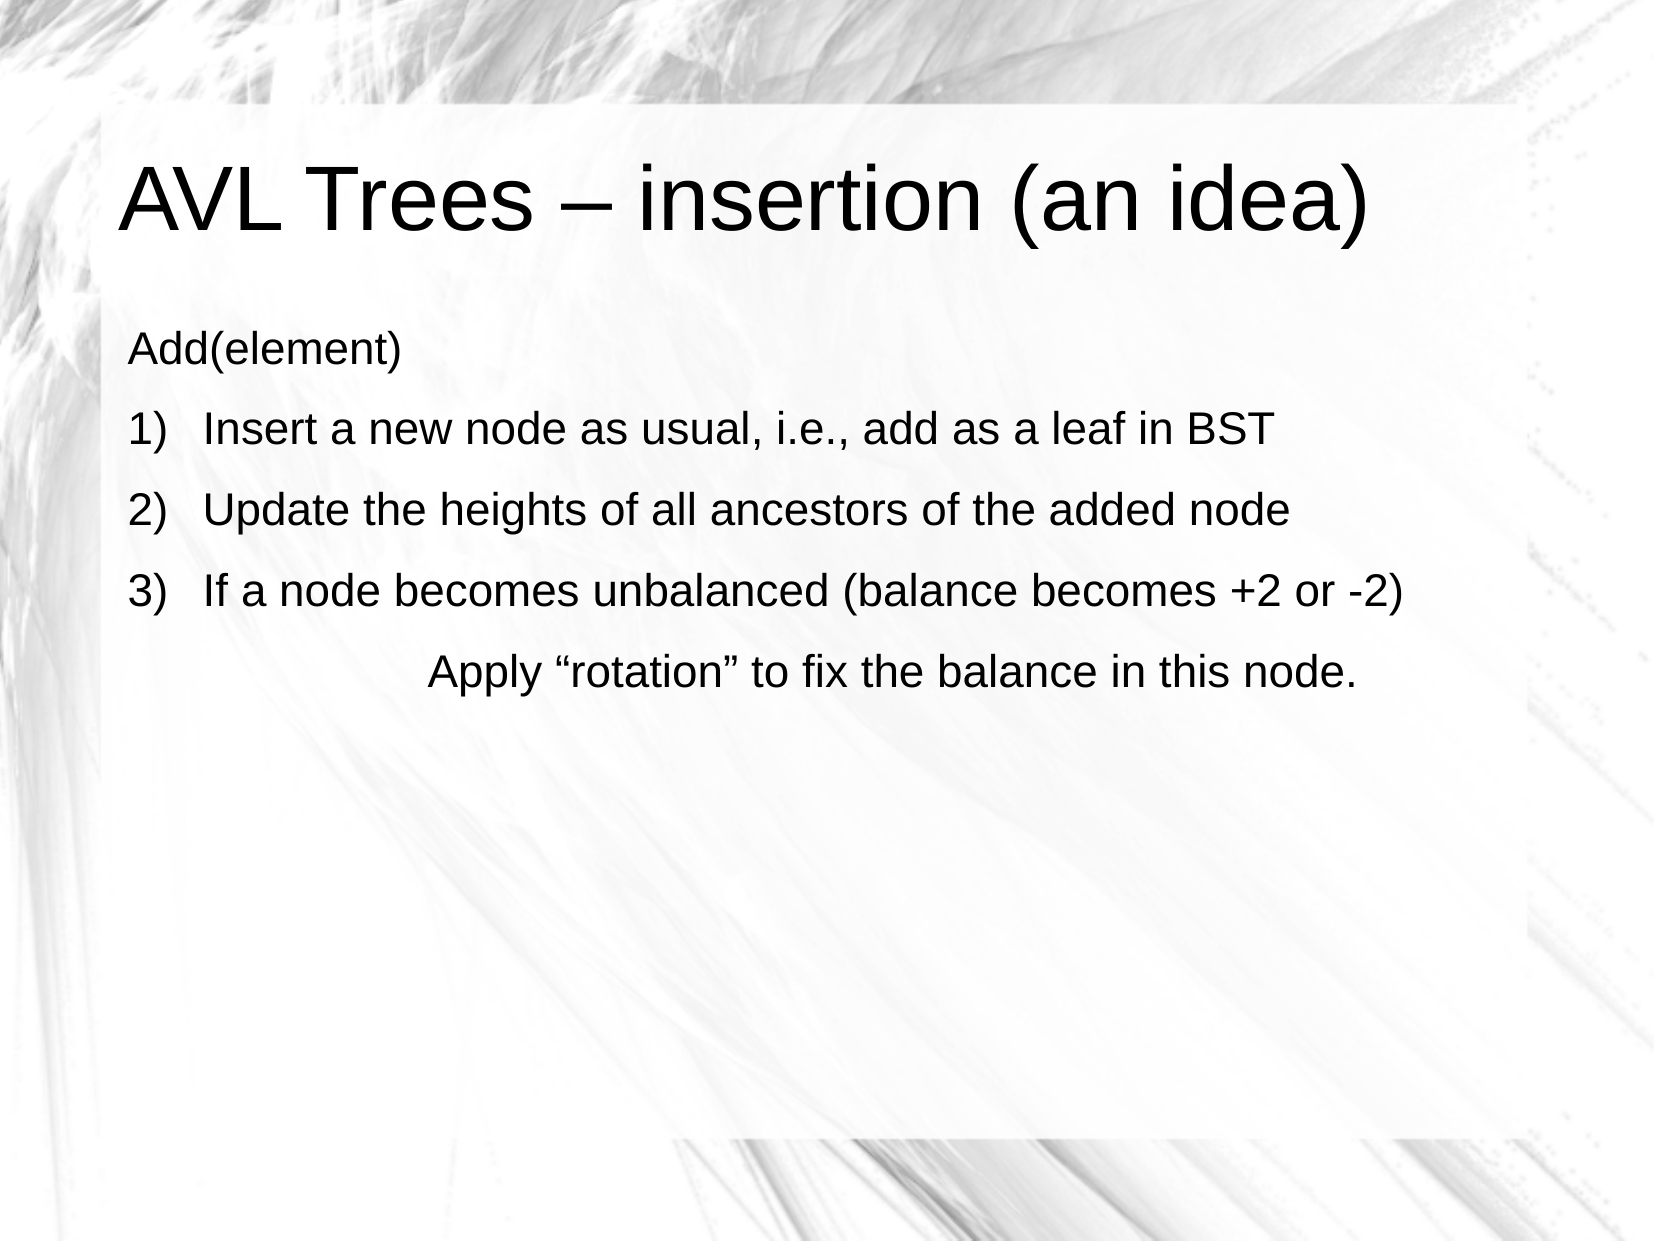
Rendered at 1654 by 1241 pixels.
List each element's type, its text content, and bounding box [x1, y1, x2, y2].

picture [0, 0, 1654, 1241]
list Add(element) Insert a new node as usual, i.e., add as a leaf in BST Update the heights of all ancestors of the added node If a node becomes unbalanced (balance becomes +2 or -2) Apply “rotation” to fix the balance in this node. [118, 319, 1571, 1109]
title AVL Trees – insertion (an idea) [118, 93, 1506, 299]
